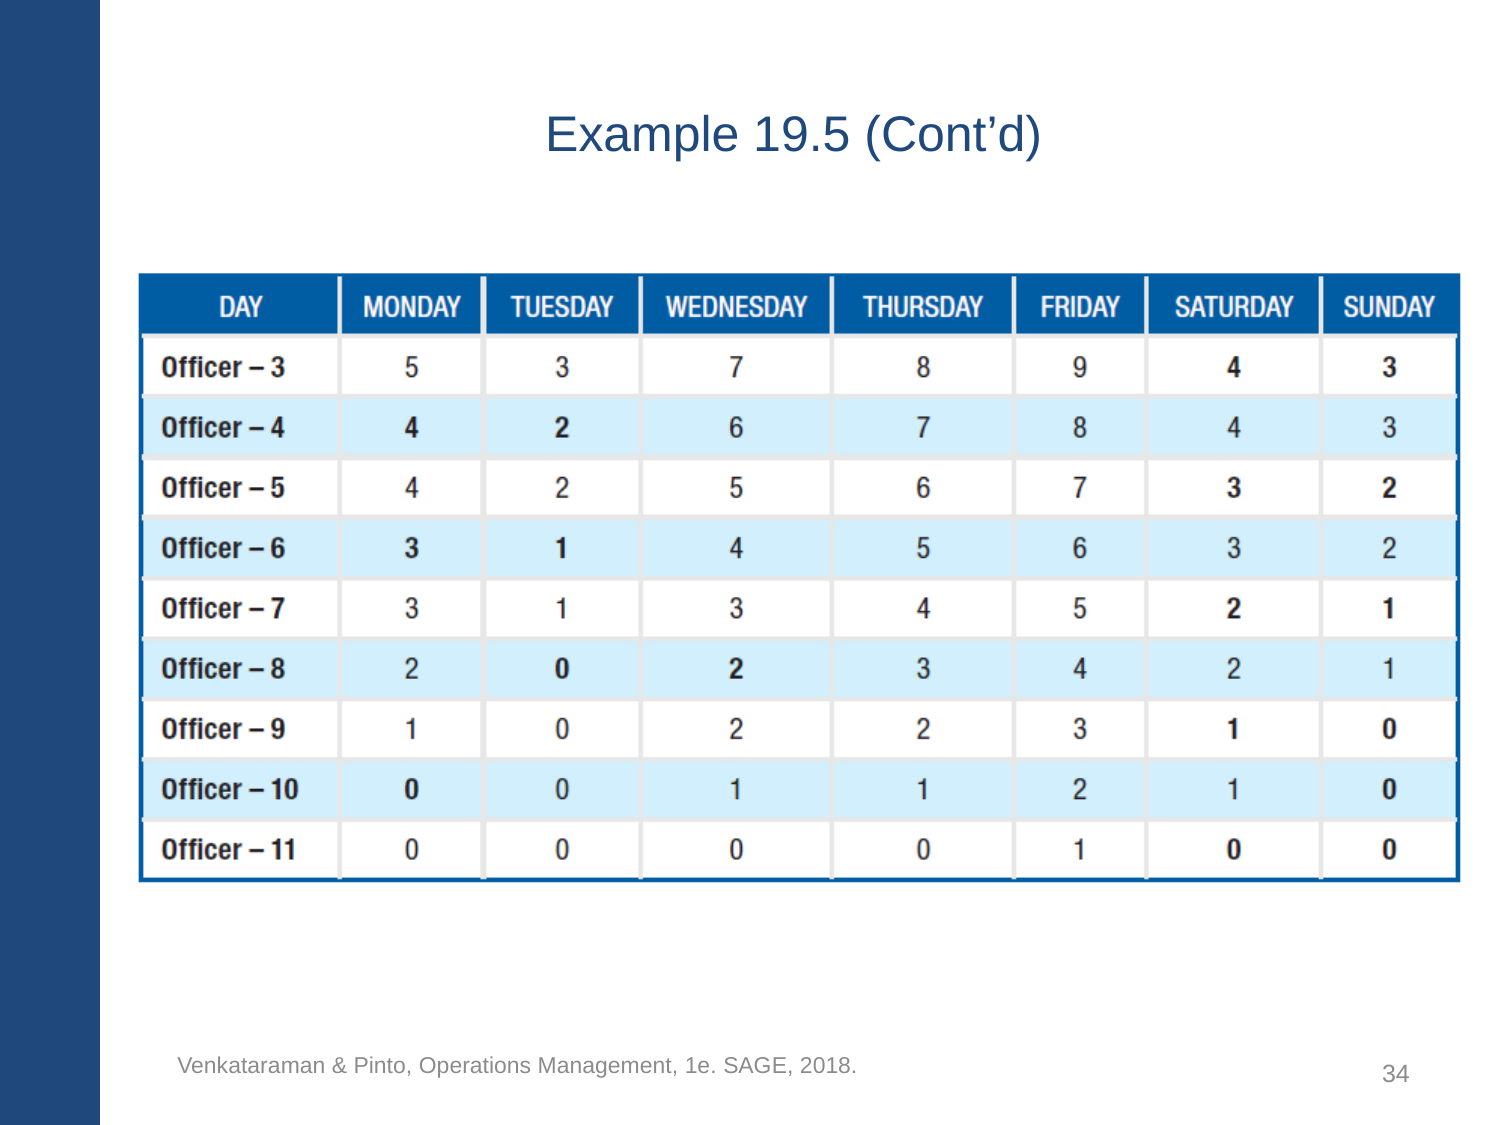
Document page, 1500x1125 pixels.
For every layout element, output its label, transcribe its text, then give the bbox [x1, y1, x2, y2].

slide_number 34 [1350, 1042, 1425, 1103]
title Example 19.5 (Cont’d) [162, 37, 1425, 225]
footer Venkataraman & Pinto, Operations Management, 1e. SAGE, 2018. [162, 1042, 1313, 1103]
picture [133, 269, 1472, 899]
